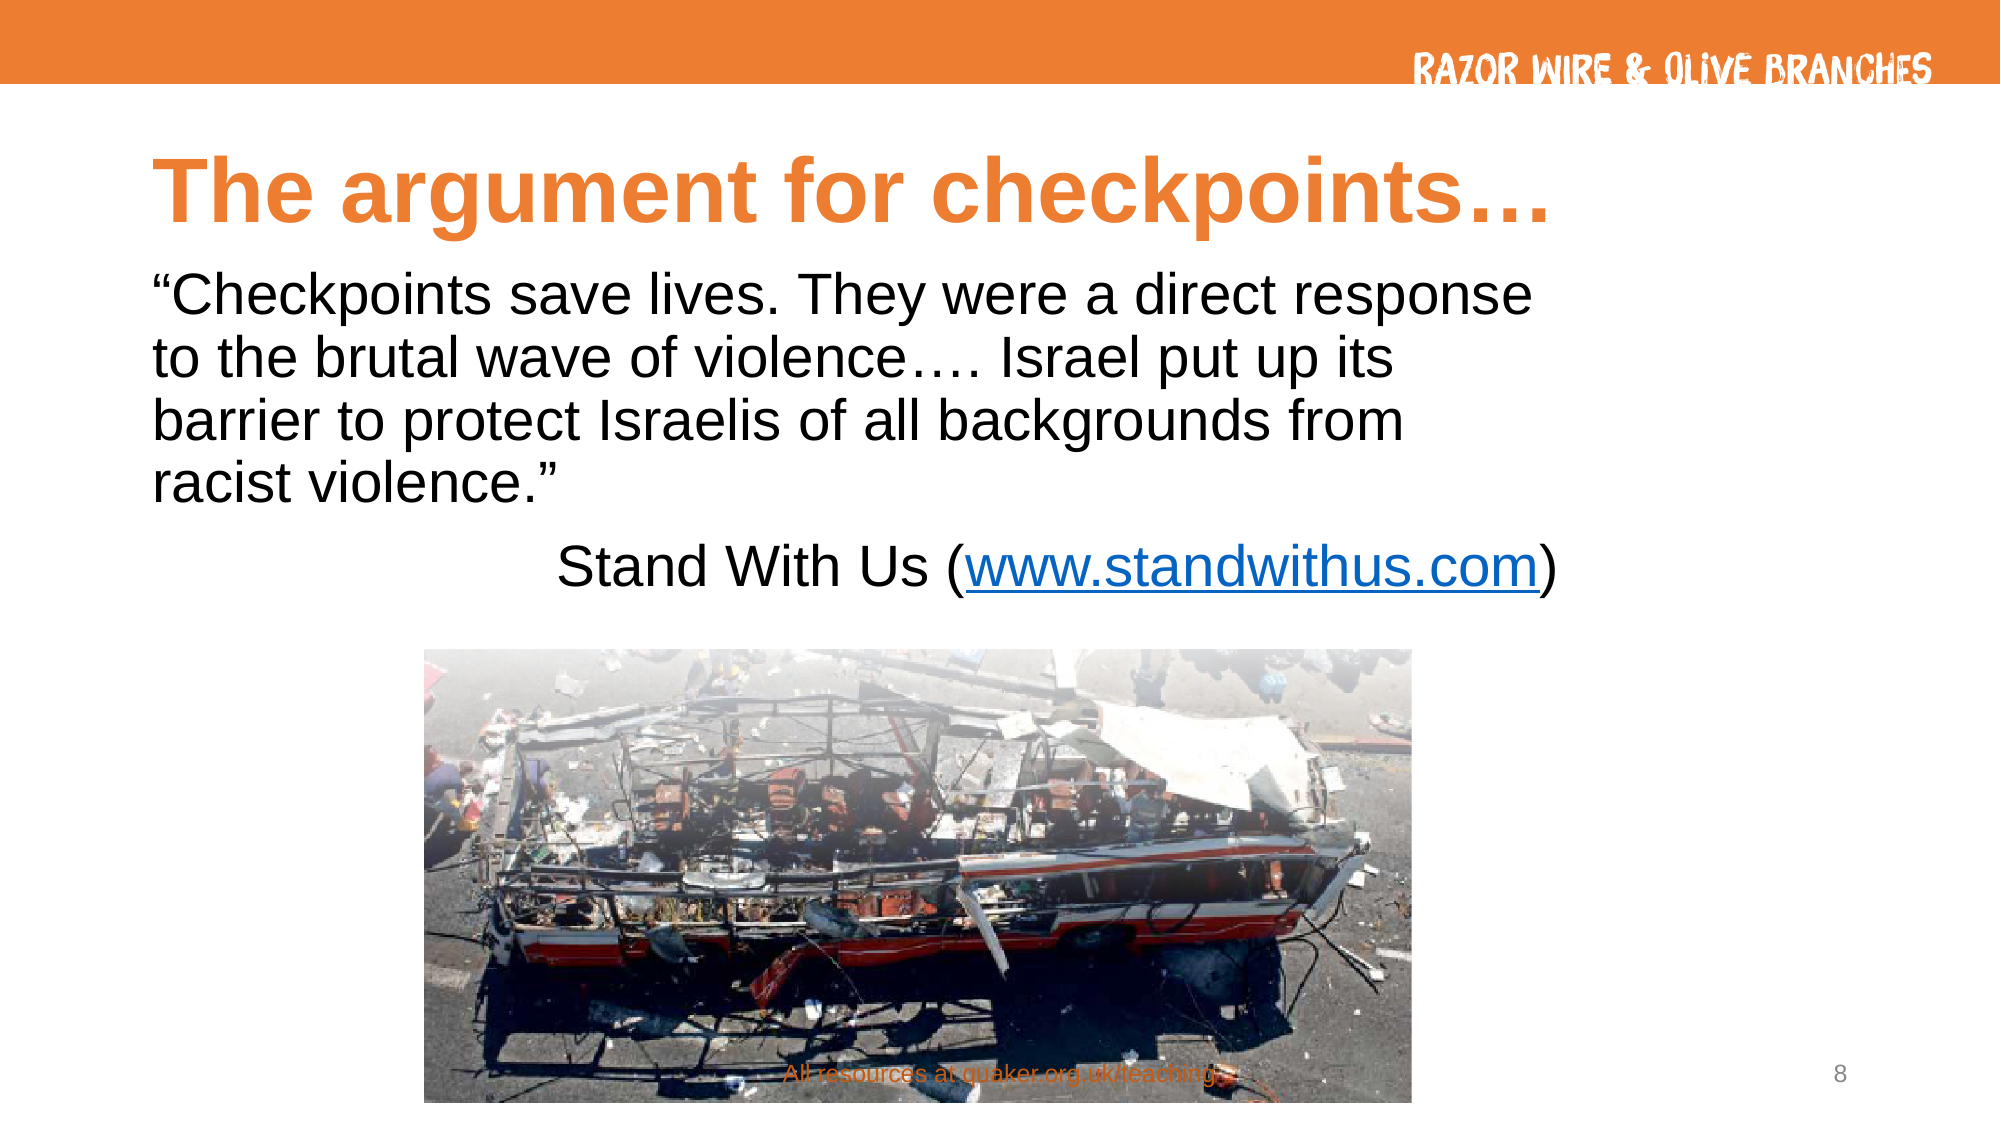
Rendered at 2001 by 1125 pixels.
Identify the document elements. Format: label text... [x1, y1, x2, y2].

slide_number ‹#› [1416, 1042, 1863, 1103]
title The argument for checkpoints… [137, 84, 1863, 302]
list “Checkpoints save lives. They were a direct response to the brutal wave of violence…. Israel put up its barrier to protect Israelis of all backgrounds from racist violence.” Stand With Us (www.standwithus.com) [137, 256, 1574, 971]
text_box [0, 0, 2000, 84]
picture [1411, 49, 1936, 89]
picture [423, 649, 1412, 1103]
